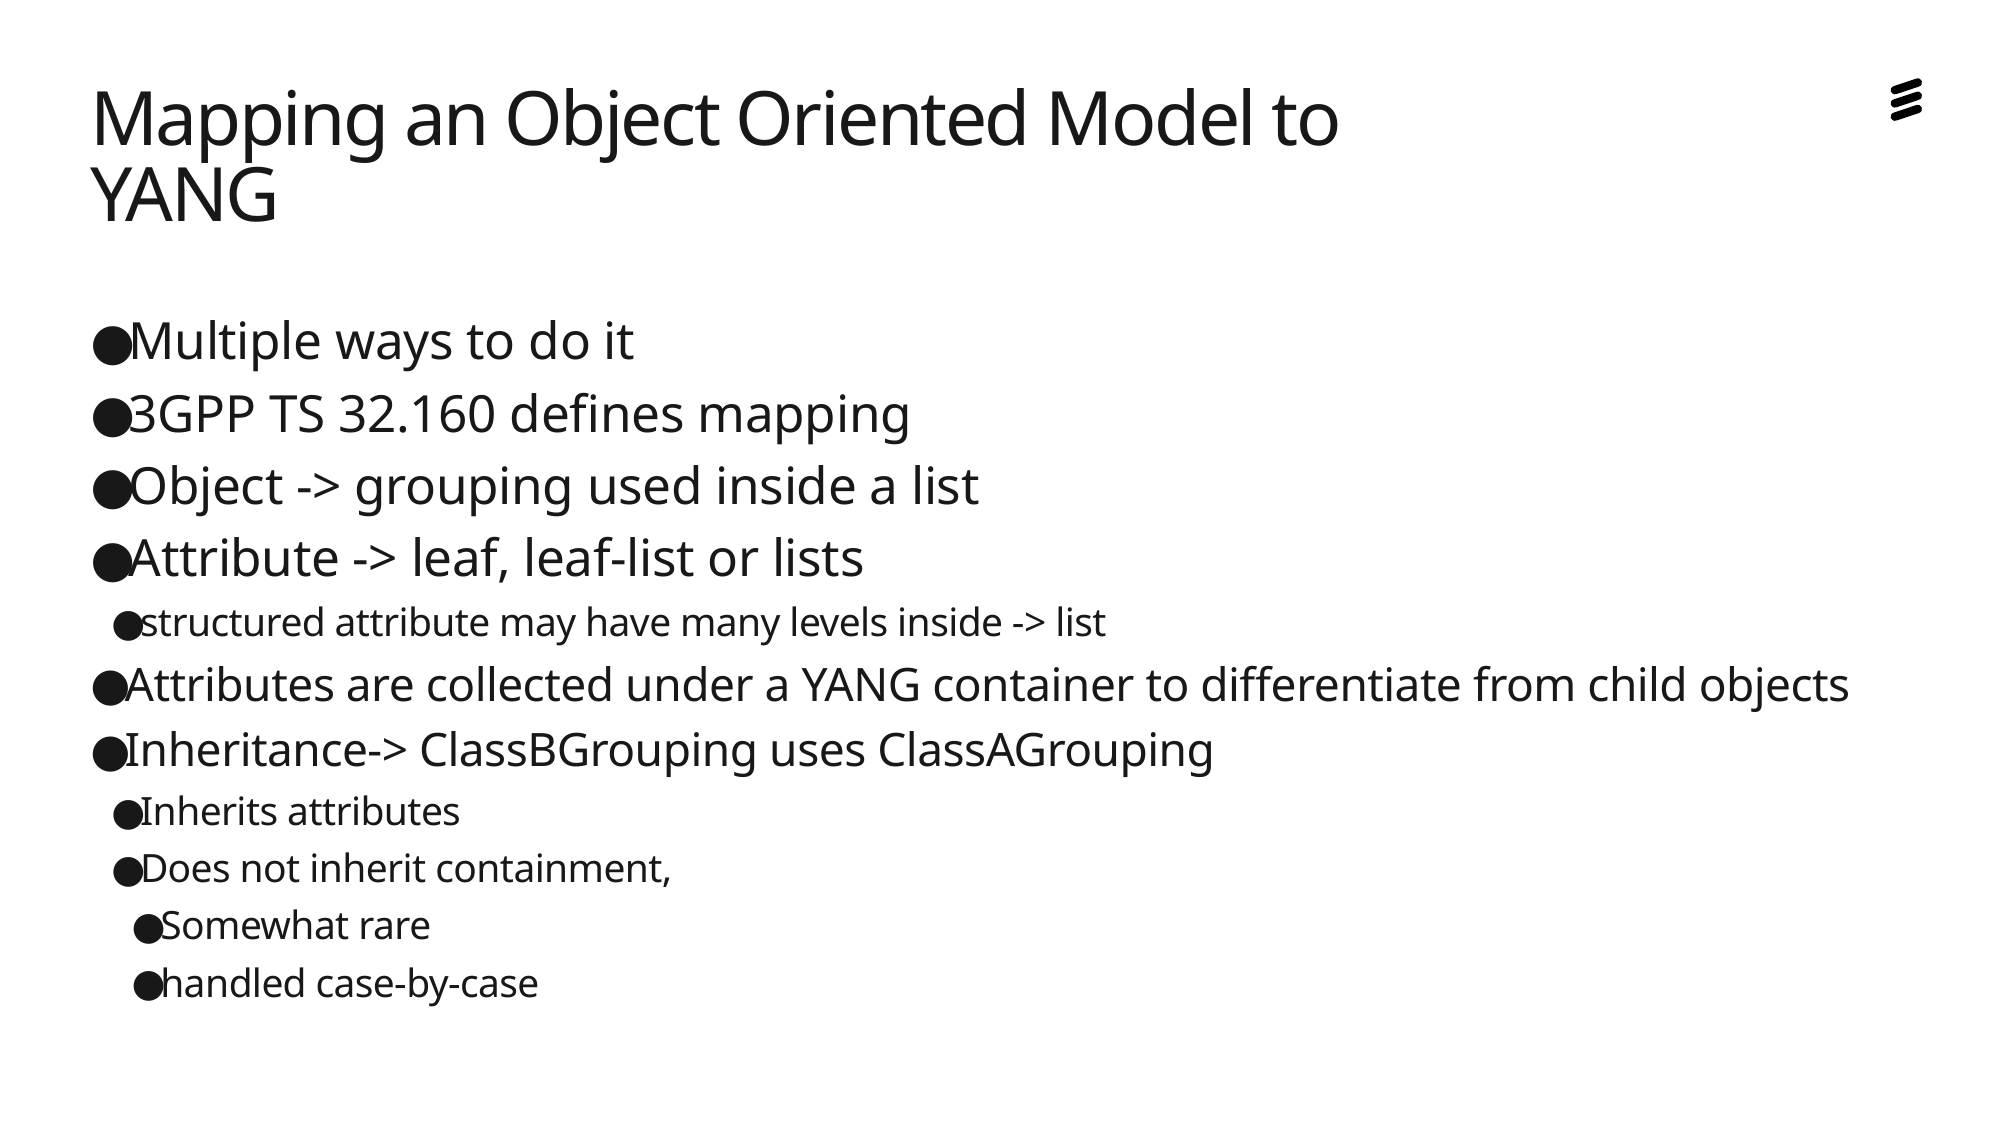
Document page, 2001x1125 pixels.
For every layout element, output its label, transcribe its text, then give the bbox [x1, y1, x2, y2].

title Mapping an Object Oriented Model to YANG [78, 77, 1450, 256]
list Multiple ways to do it 3GPP TS 32.160 defines mapping Object -> grouping used inside a list Attribute -> leaf, leaf-list or lists structured attribute may have many levels inside -> list Attributes are collected under a YANG container to differentiate from child objects Inheritance-> ClassBGrouping uses ClassAGrouping Inherits attributes Does not inherit containment, Somewhat rare handled case-by-case [78, 302, 1922, 1024]
